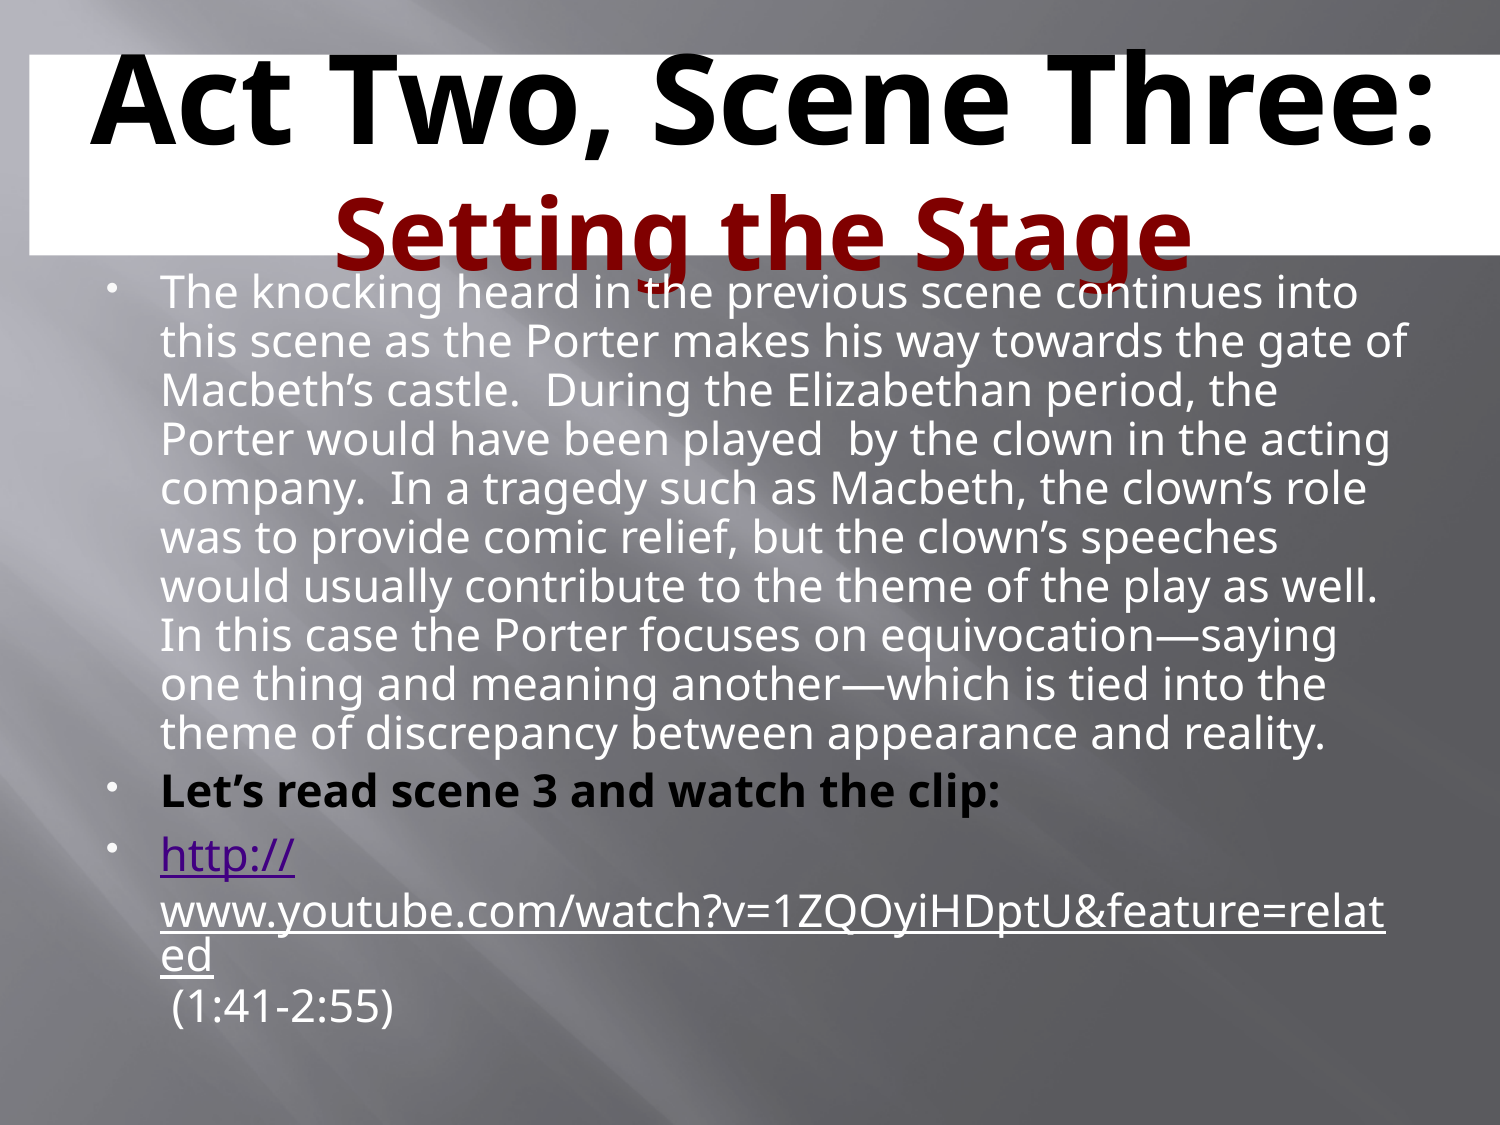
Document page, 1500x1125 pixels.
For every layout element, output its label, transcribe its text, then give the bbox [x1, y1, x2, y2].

list The knocking heard in the previous scene continues into this scene as the Porter makes his way towards the gate of Macbeth’s castle. During the Elizabethan period, the Porter would have been played by the clown in the acting company. In a tragedy such as Macbeth, the clown’s role was to provide comic relief, but the clown’s speeches would usually contribute to the theme of the play as well. In this case the Porter focuses on equivocation—saying one thing and meaning another—which is tied into the theme of discrepancy between appearance and reality. Let’s read scene 3 and watch the clip: http://www.youtube.com/watch?v=1ZQOyiHDptU&feature=related (1:41-2:55) [75, 262, 1425, 1035]
title Act Two, Scene Three: Setting the Stage [29, 54, 1500, 256]
